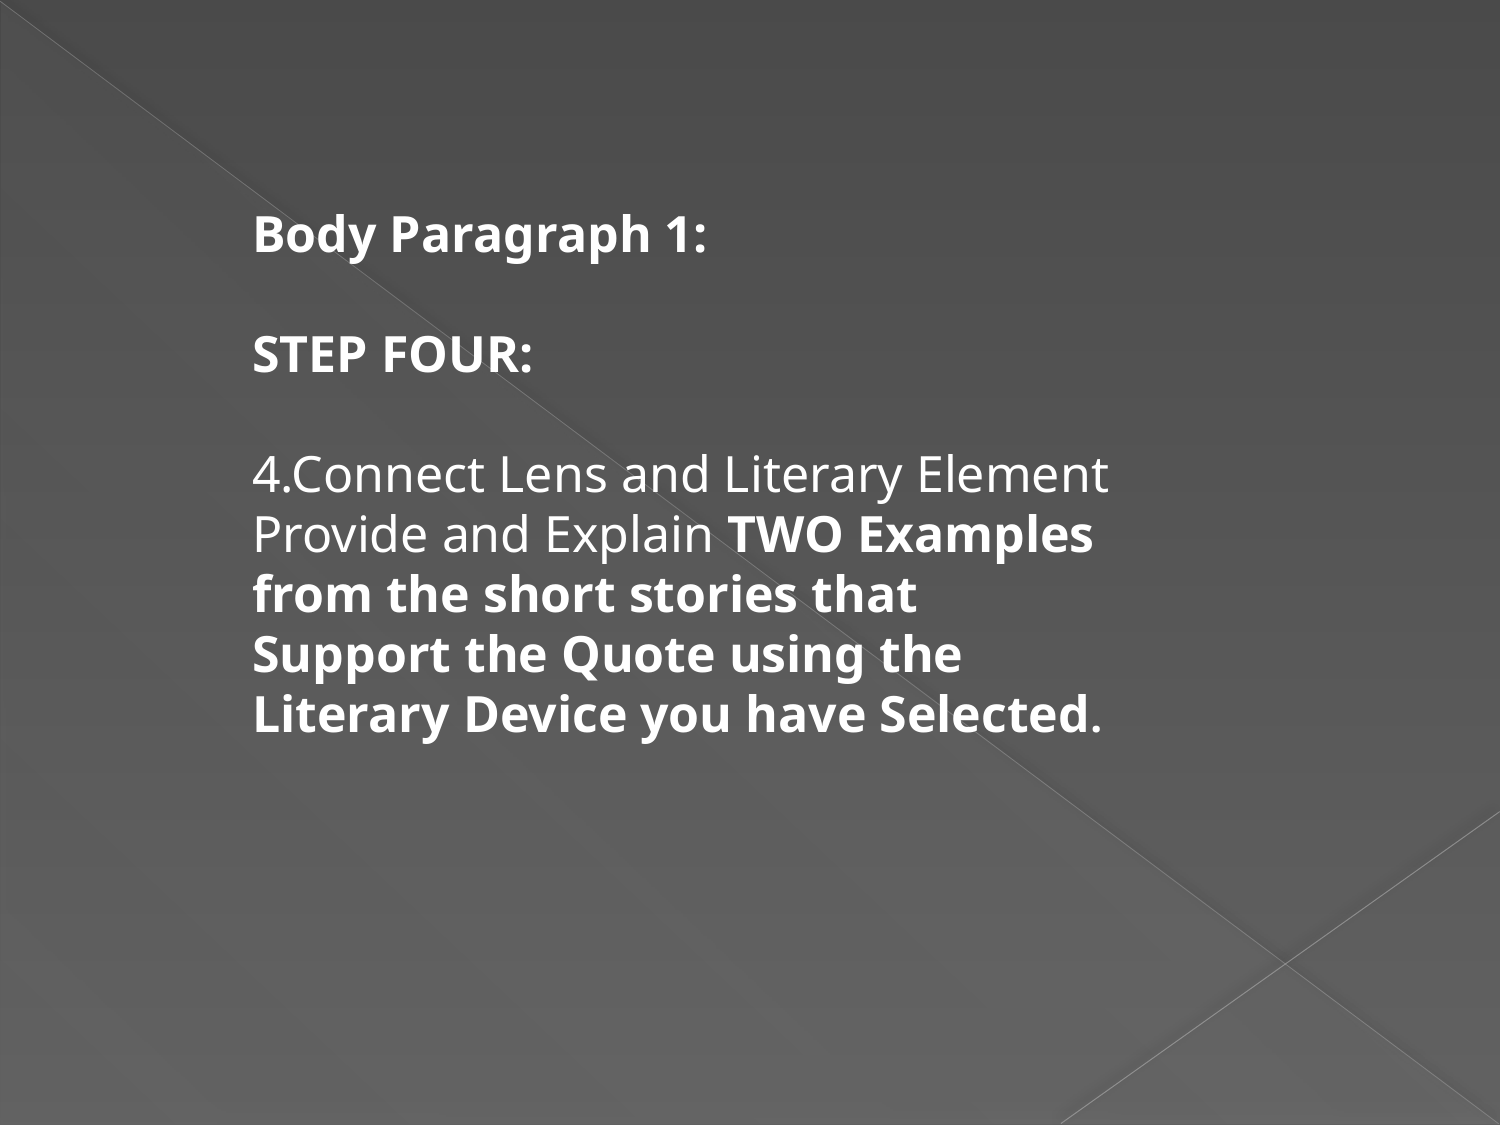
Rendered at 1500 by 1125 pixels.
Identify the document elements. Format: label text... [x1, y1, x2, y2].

text_box Body Paragraph 1: STEP FOUR: 4.Connect Lens and Literary Element Provide and Explain TWO Examples from the short stories that Support the Quote using the Literary Device you have Selected. [237, 149, 1125, 750]
